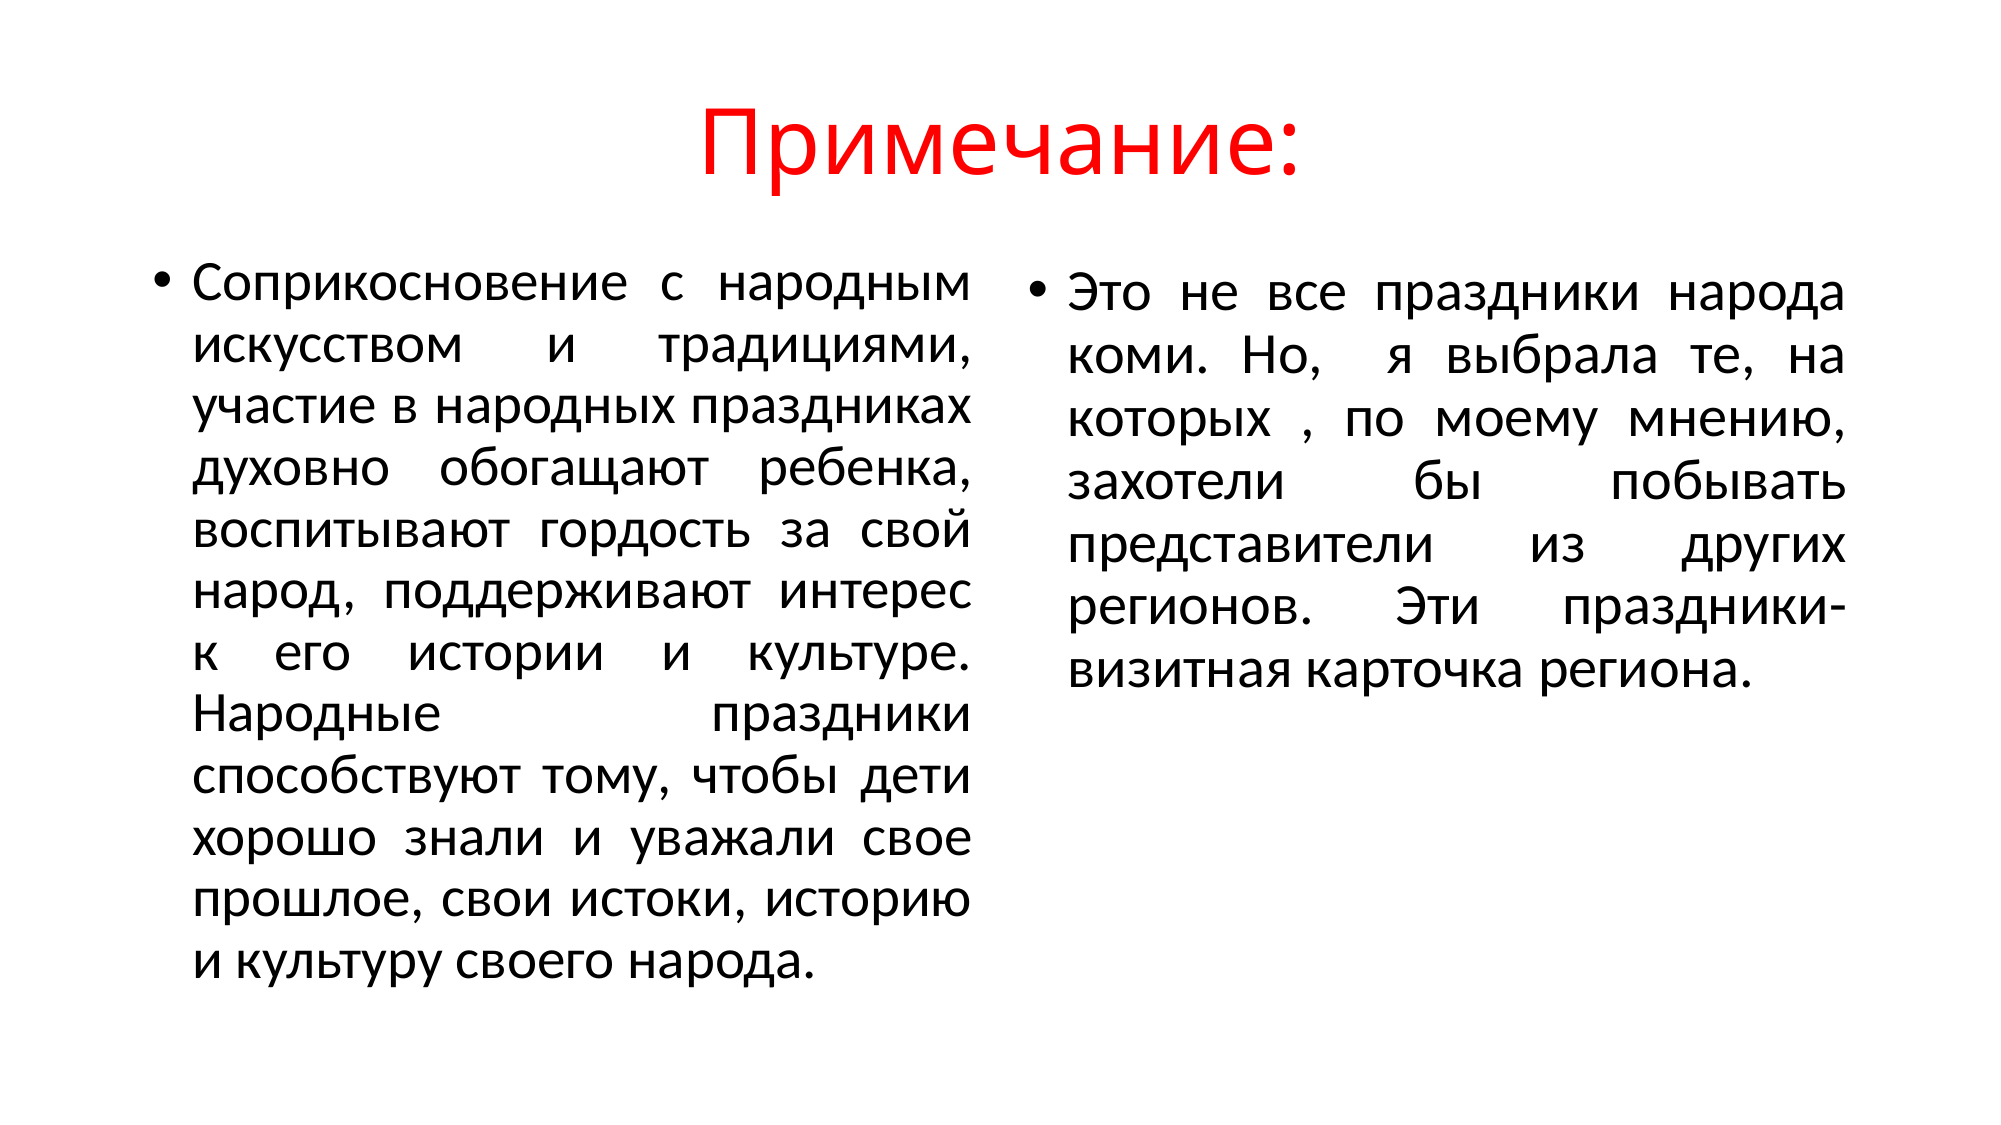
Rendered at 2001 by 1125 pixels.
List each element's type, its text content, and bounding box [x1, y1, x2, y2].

list Соприкосновение с народным искусством и традициями, участие в народных праздниках духовно обогащают ребенка, воспитывают гордость за свой народ, поддерживают интерес к его истории и культуре. Народные праздники способствуют тому, чтобы дети хорошо знали и уважали свое прошлое, свои истоки, историю и культуру своего народа. [137, 243, 988, 1014]
title Примечание: [137, 59, 1863, 231]
list Это не все праздники народа коми. Но, я выбрала те, на которых , по моему мнению, захотели бы побывать представители из других регионов. Эти праздники-визитная карточка региона. [1012, 253, 1863, 1014]
